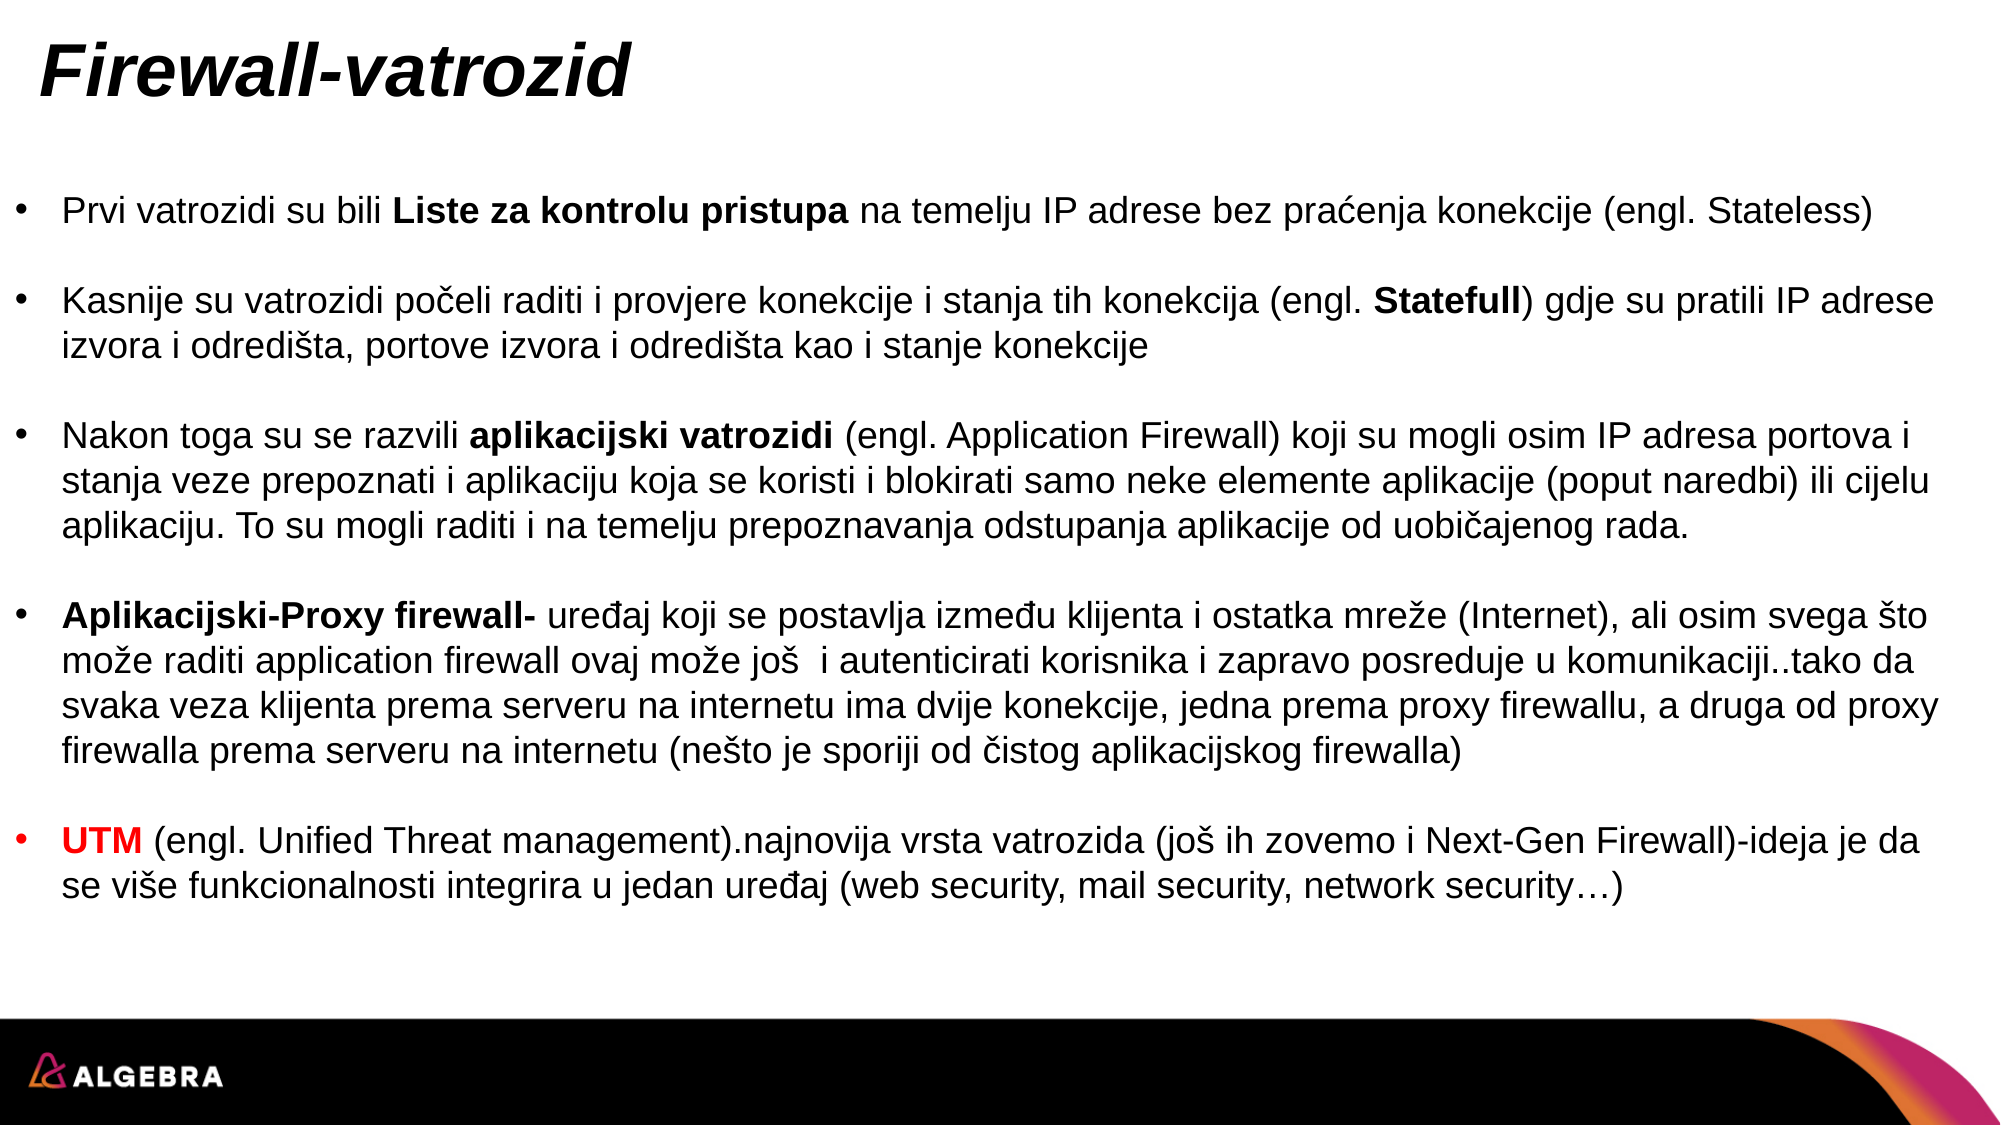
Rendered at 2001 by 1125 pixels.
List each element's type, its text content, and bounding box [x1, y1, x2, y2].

picture [0, 0, 2001, 1125]
text_box Prvi vatrozidi su bili Liste za kontrolu pristupa na temelju IP adrese bez praćenja konekcije (engl. Stateless) Kasnije su vatrozidi počeli raditi i provjere konekcije i stanja tih konekcija (engl. Statefull) gdje su pratili IP adrese izvora i odredišta, portove izvora i odredišta kao i stanje konekcije Nakon toga su se razvili aplikacijski vatrozidi (engl. Application Firewall) koji su mogli osim IP adresa portova i stanja veze prepoznati i aplikaciju koja se koristi i blokirati samo neke elemente aplikacije (poput naredbi) ili cijelu aplikaciju. To su mogli raditi i na temelju prepoznavanja odstupanja aplikacije od uobičajenog rada. Aplikacijski-Proxy firewall- uređaj koji se postavlja između klijenta i ostatka mreže (Internet), ali osim svega što može raditi application firewall ovaj može još i autenticirati korisnika i zapravo posreduje u komunikaciji..tako da svaka veza klijenta prema serveru na internetu ima dvije konekcije, jedna prema proxy firewallu, a druga od proxy firewalla prema serveru na internetu (nešto je sporiji od čistog aplikacijskog firewalla) UTM (engl. Unified Threat management).najnovija vrsta vatrozida (još ih zovemo i Next-Gen Firewall)-ideja je da se više funkcionalnosti integrira u jedan uređaj (web security, mail security, network security…) [0, 178, 1978, 914]
title Firewall-vatrozid [39, 23, 1989, 120]
